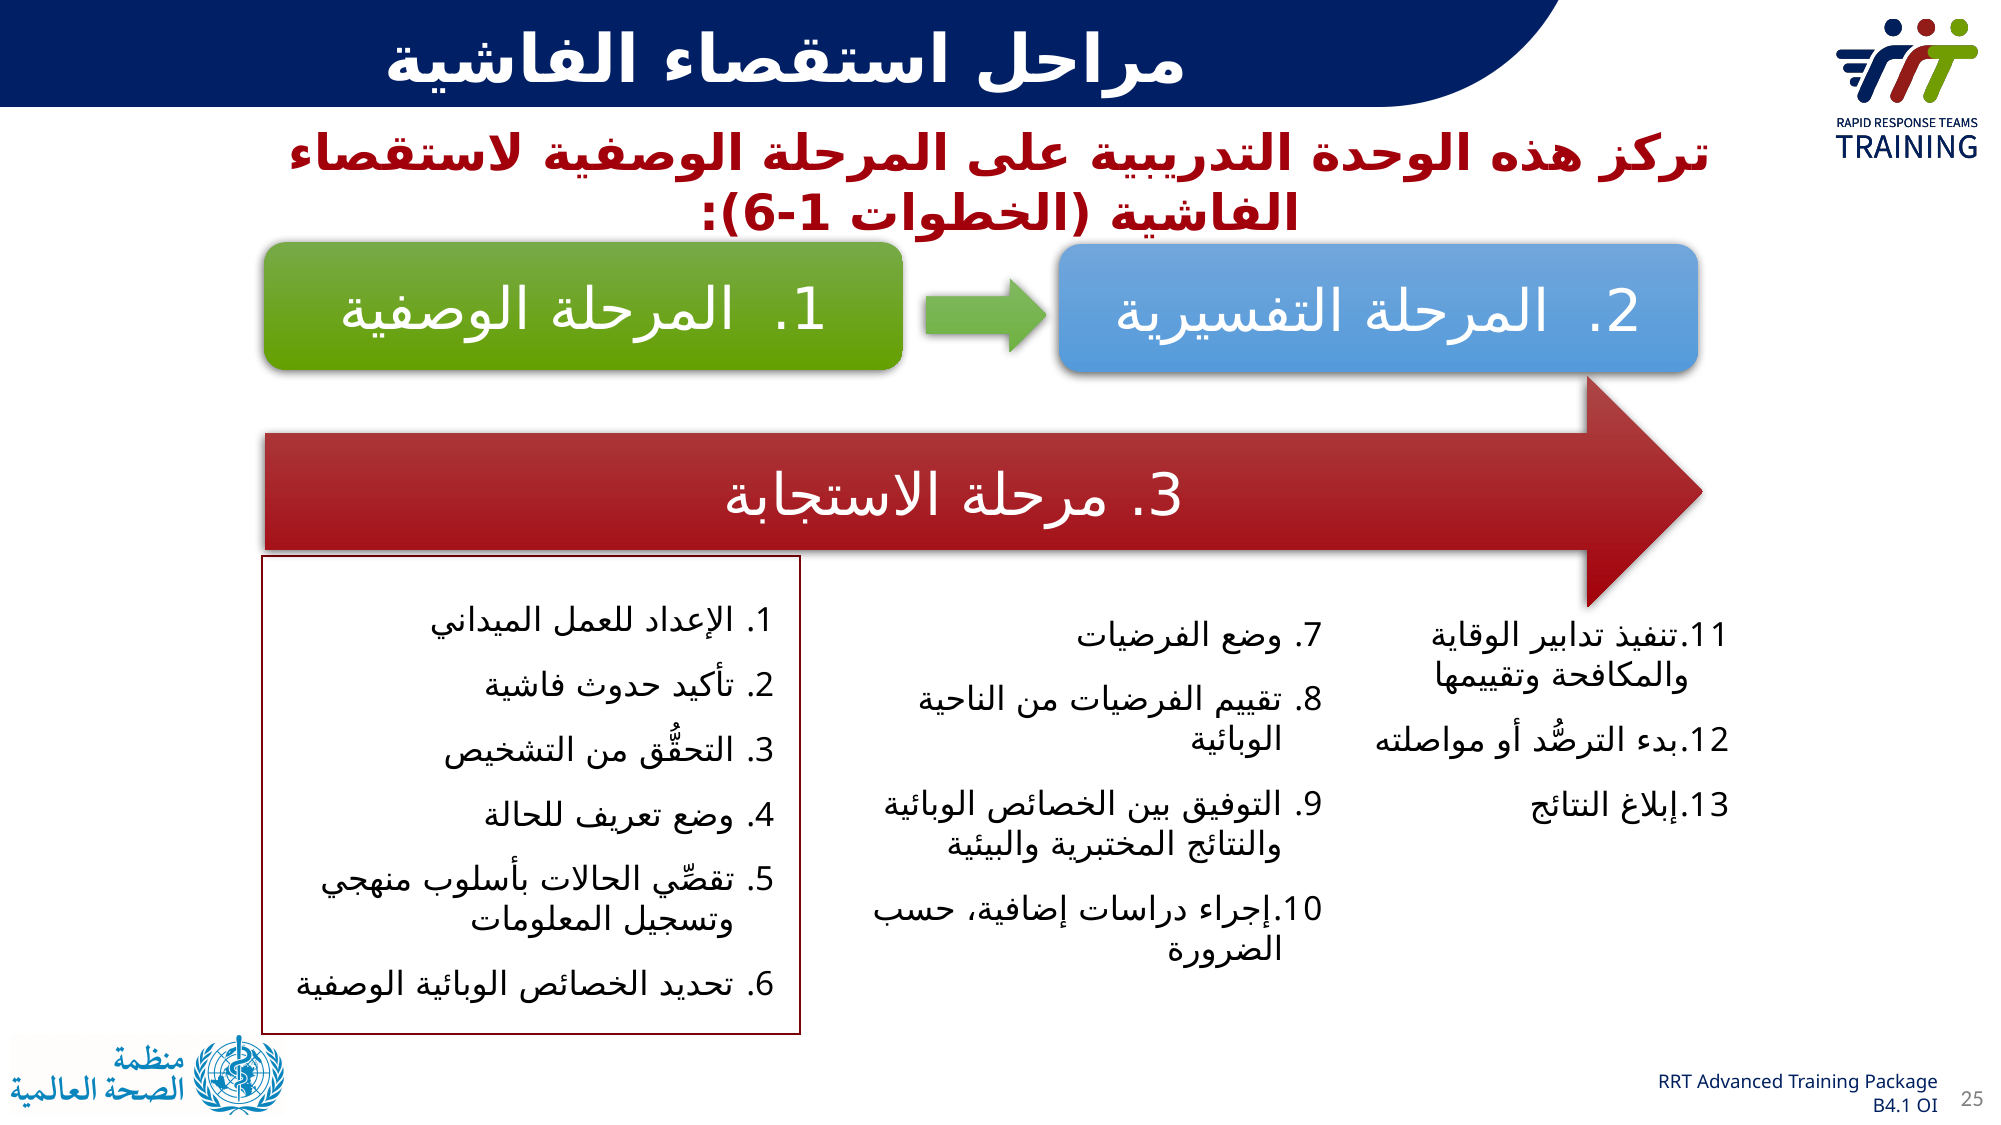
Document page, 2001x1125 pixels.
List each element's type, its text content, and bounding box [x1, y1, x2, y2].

picture [241, 1050, 247, 1059]
text_box مراحل استقصاء الفاشية [24, 7, 1196, 114]
text_box تنفيذ تدابير الوقاية والمكافحة وتقييمها بدء الترصُّد أو مواصلته إبلاغ النتائج [1347, 605, 1739, 830]
text_box [262, 608, 801, 1035]
text_box تركز هذه الوحدة التدريبية على المرحلة الوصفية لاستقصاء الفاشية (الخطوات 1-6): [204, 113, 1795, 248]
text_box الإعداد للعمل الميداني تأكيد حدوث فاشية التحقُّق من التشخيص وضع تعريف للحالة تقصِّي الحالات بأسلوب منهجي وتسجيل المعلومات تحديد الخصائص الوبائية الوصفية [228, 590, 784, 1010]
picture [11, 1035, 284, 1115]
text_box وضع الفرضيات تقييم الفرضيات من الناحية الوبائية التوفيق بين الخصائص الوبائية والنتائج المختبرية والبيئية إجراء دراسات إضافية، حسب الضرورة [841, 608, 1333, 975]
picture [1835, 19, 1978, 167]
picture [0, 0, 1583, 107]
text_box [264, 241, 1704, 608]
